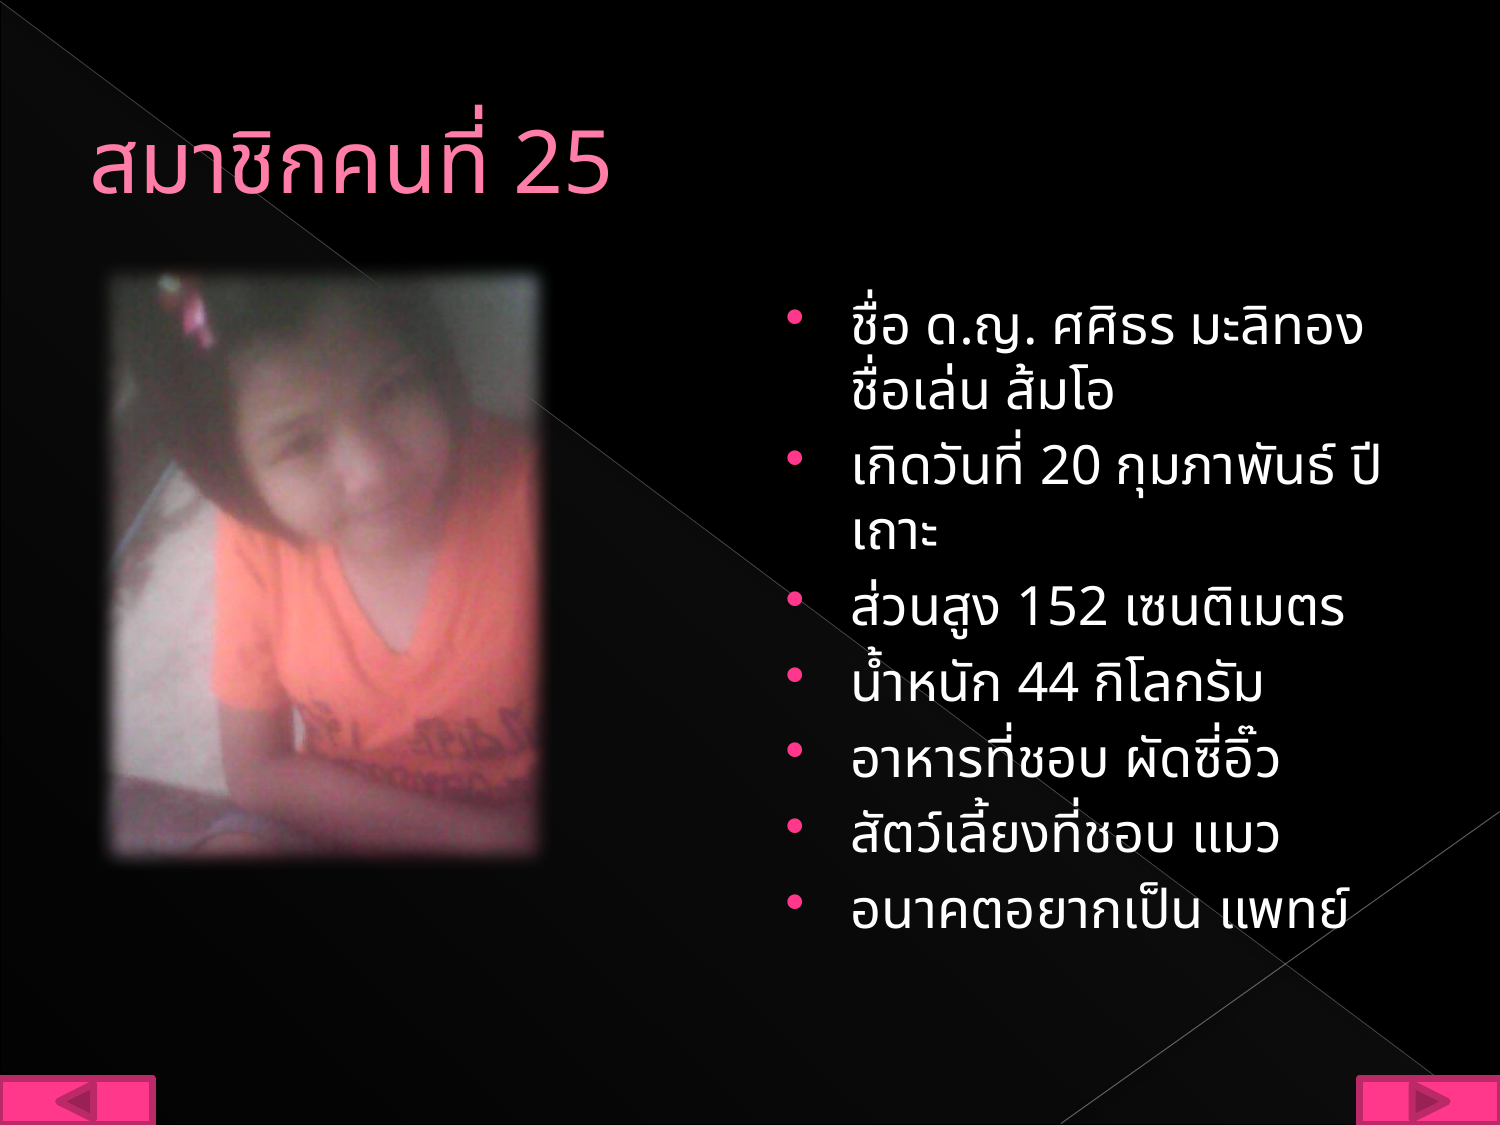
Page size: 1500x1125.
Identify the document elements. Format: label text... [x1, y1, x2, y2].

text_box [1356, 1075, 1500, 1125]
list ชื่อ ด.ญ. ศศิธร มะลิทอง ชื่อเล่น ส้มโอ เกิดวันที่ 20 กุมภาพันธ์ ปีเถาะ ส่วนสูง 152 เซนติเมตร น้ำหนัก 44 กิโลกรัม อาหารที่ชอบ ผัดซี่อิ๊ว สัตว์เลี้ยงที่ชอบ แมว อนาคตอยากเป็น แพทย์ [762, 282, 1425, 1025]
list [93, 257, 556, 873]
title สมาชิกคนที่ 25 [75, 43, 1425, 274]
text_box [0, 1075, 156, 1125]
